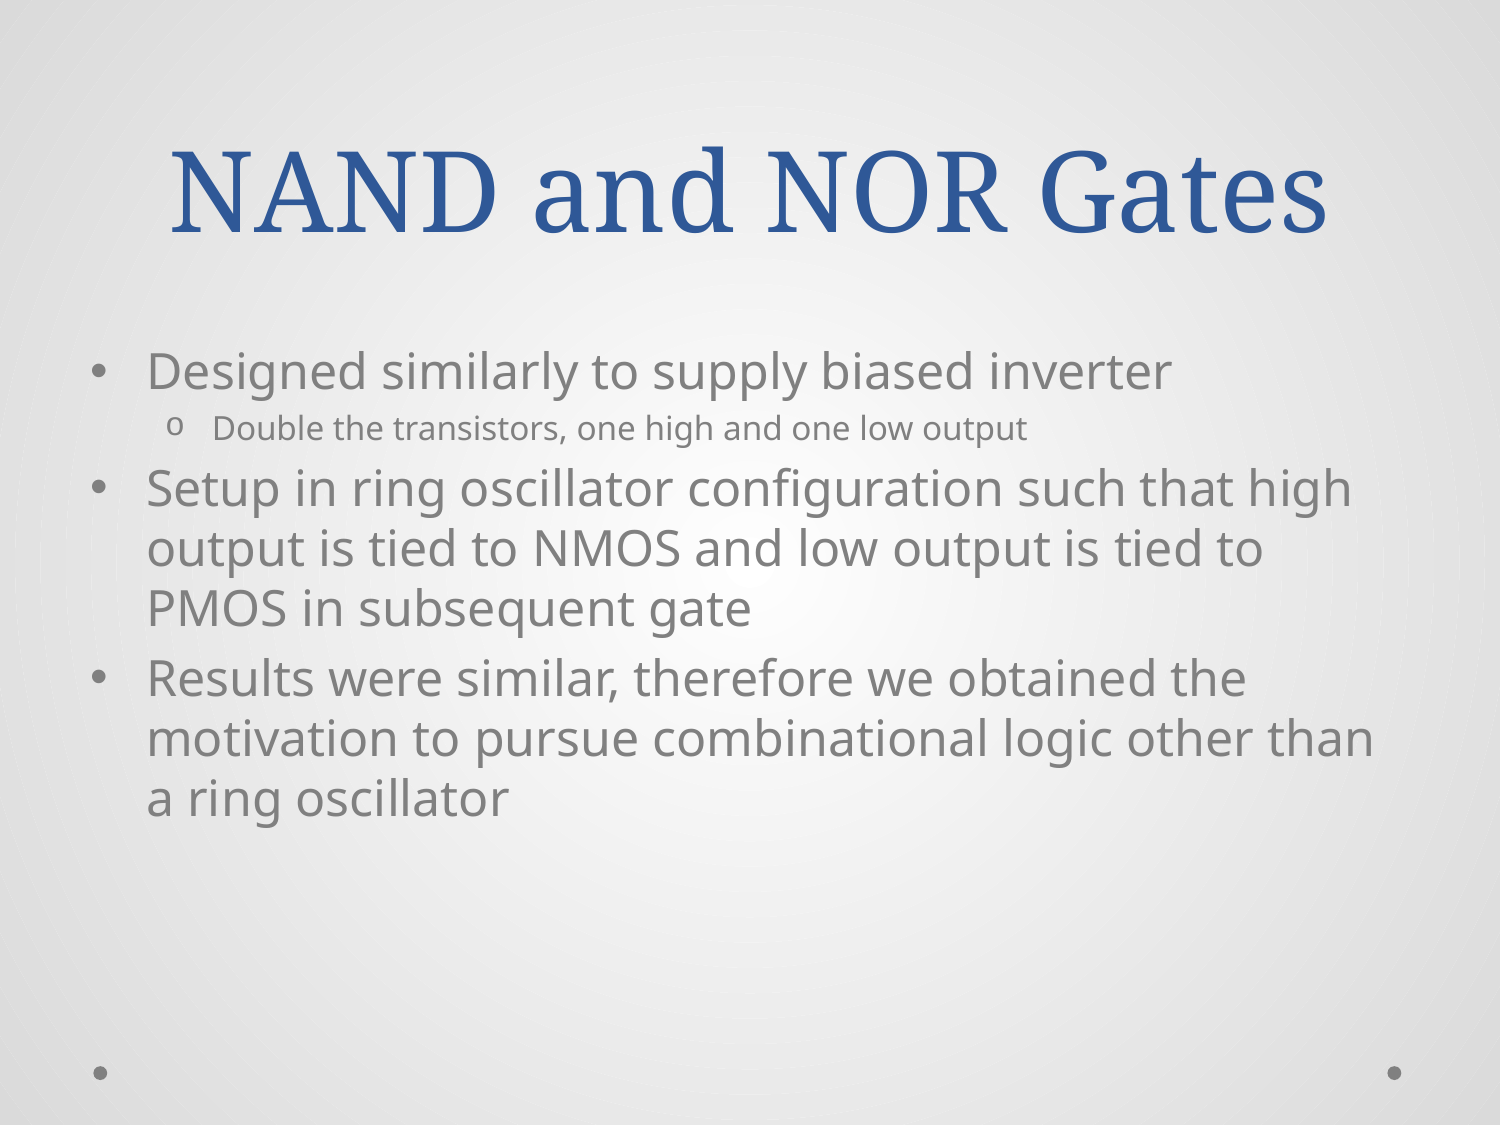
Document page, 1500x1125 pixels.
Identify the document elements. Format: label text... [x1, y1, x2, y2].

list Designed similarly to supply biased inverter Double the transistors, one high and one low output Setup in ring oscillator configuration such that high output is tied to NMOS and low output is tied to PMOS in subsequent gate Results were similar, therefore we obtained the motivation to pursue combinational logic other than a ring oscillator [75, 262, 1425, 1005]
title NAND and NOR Gates [75, 0, 1425, 262]
